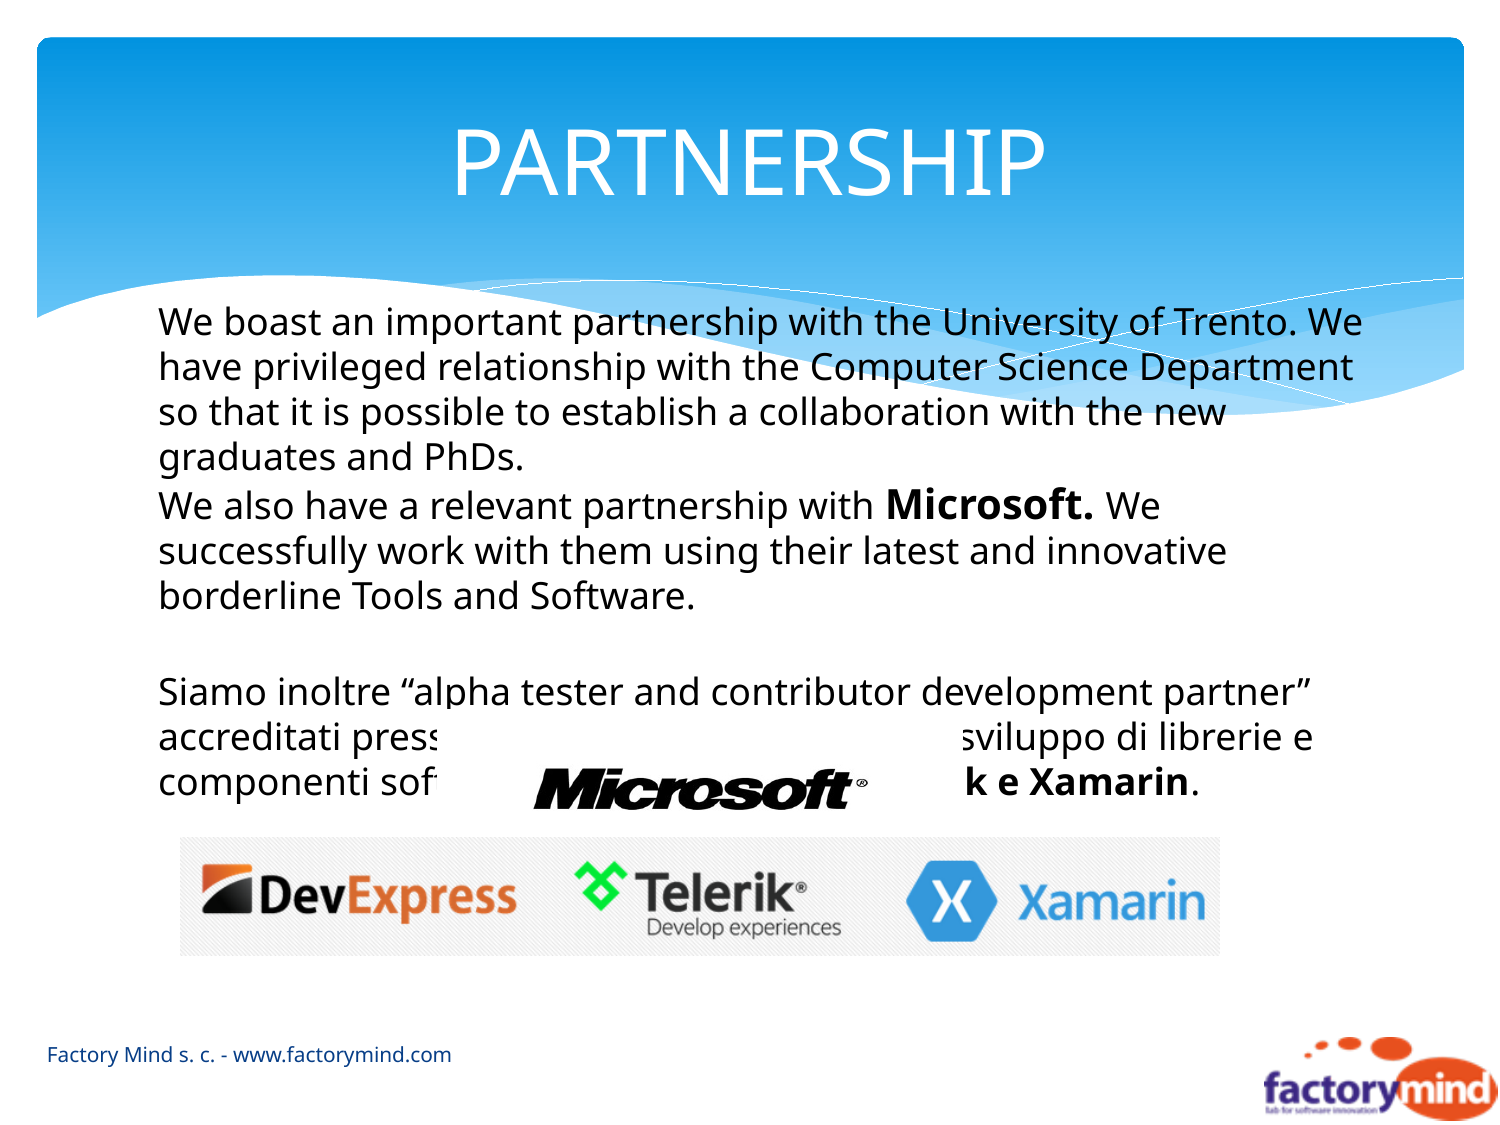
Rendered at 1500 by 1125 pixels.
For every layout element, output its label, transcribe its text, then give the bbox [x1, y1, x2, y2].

text_box We boast an important partnership with the University of Trento. We have privileged relationship with the Computer Science Department so that it is possible to establish a collaboration with the new graduates and PhDs. We also have a relevant partnership with Microsoft. We successfully work with them using their latest and innovative borderline Tools and Software. Siamo inoltre “alpha tester and contributor development partner” accreditati presso le più importanti società di sviluppo di librerie e componenti software quali DevExpress,Telerik e Xamarin. [143, 290, 1381, 860]
picture [180, 709, 1220, 956]
title PARTNERSHIP [75, 55, 1425, 261]
picture [1264, 1036, 1498, 1122]
footer Factory Mind s. c. - www.factorymind.com [31, 1025, 653, 1086]
